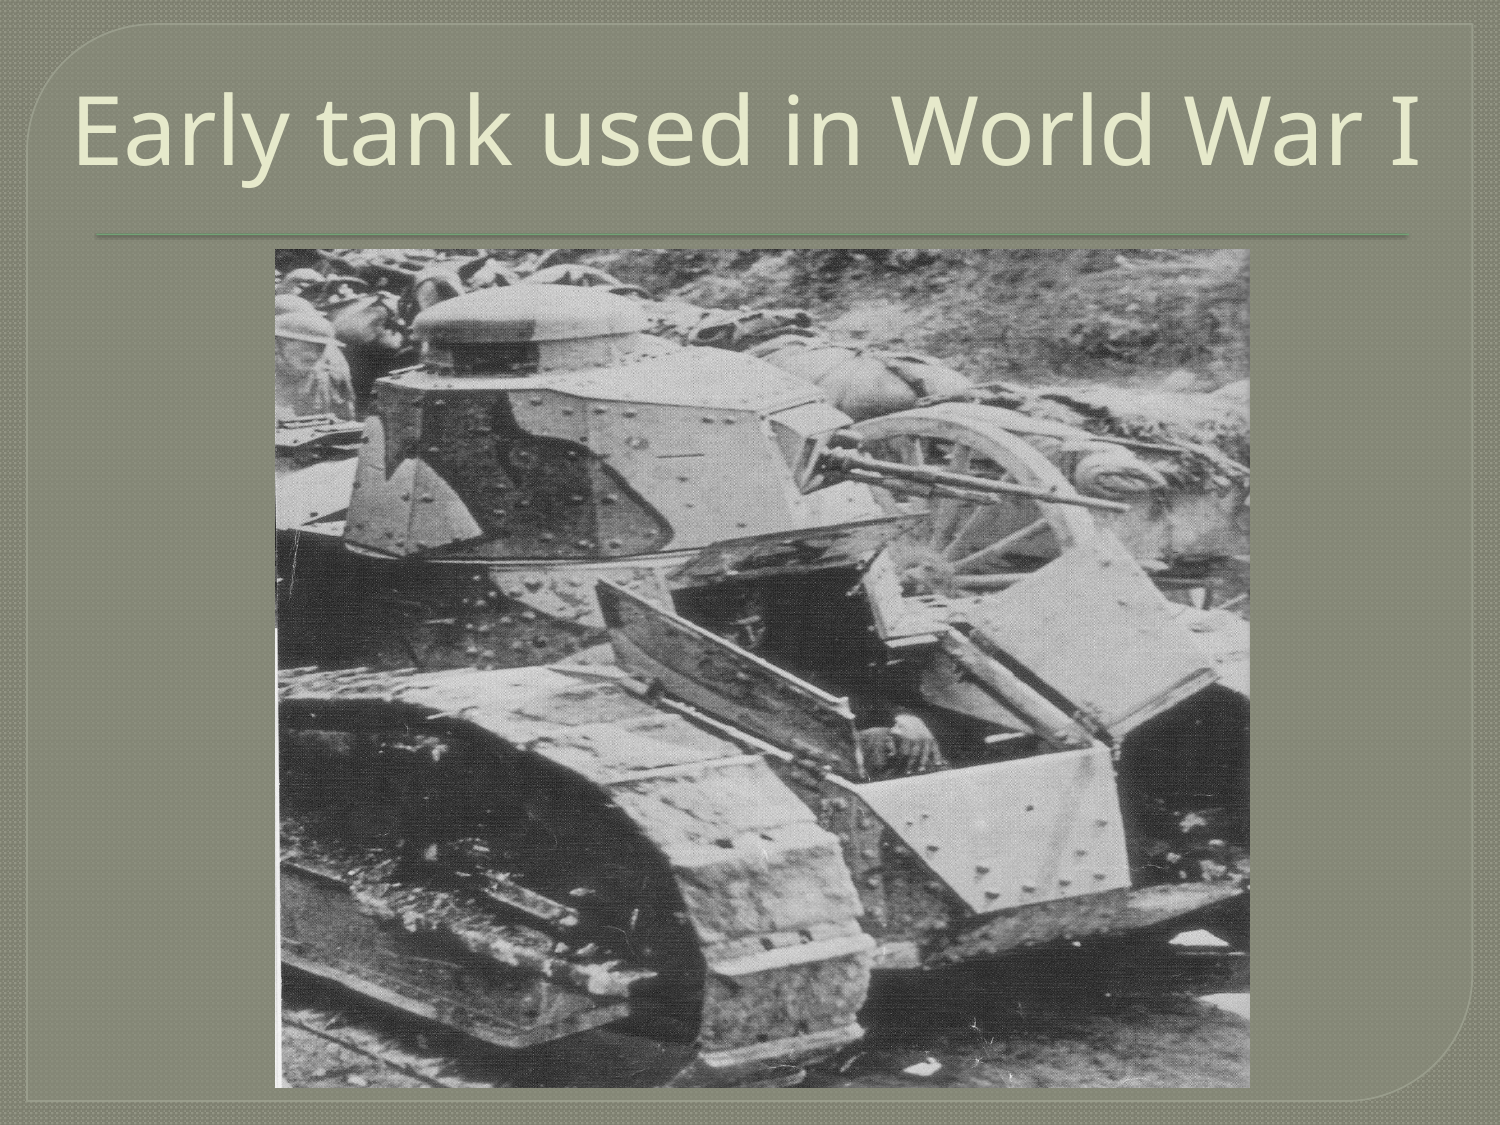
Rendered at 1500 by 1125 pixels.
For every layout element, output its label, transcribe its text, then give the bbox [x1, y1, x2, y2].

title Early tank used in World War I [0, 0, 1438, 193]
picture [274, 249, 1251, 1088]
